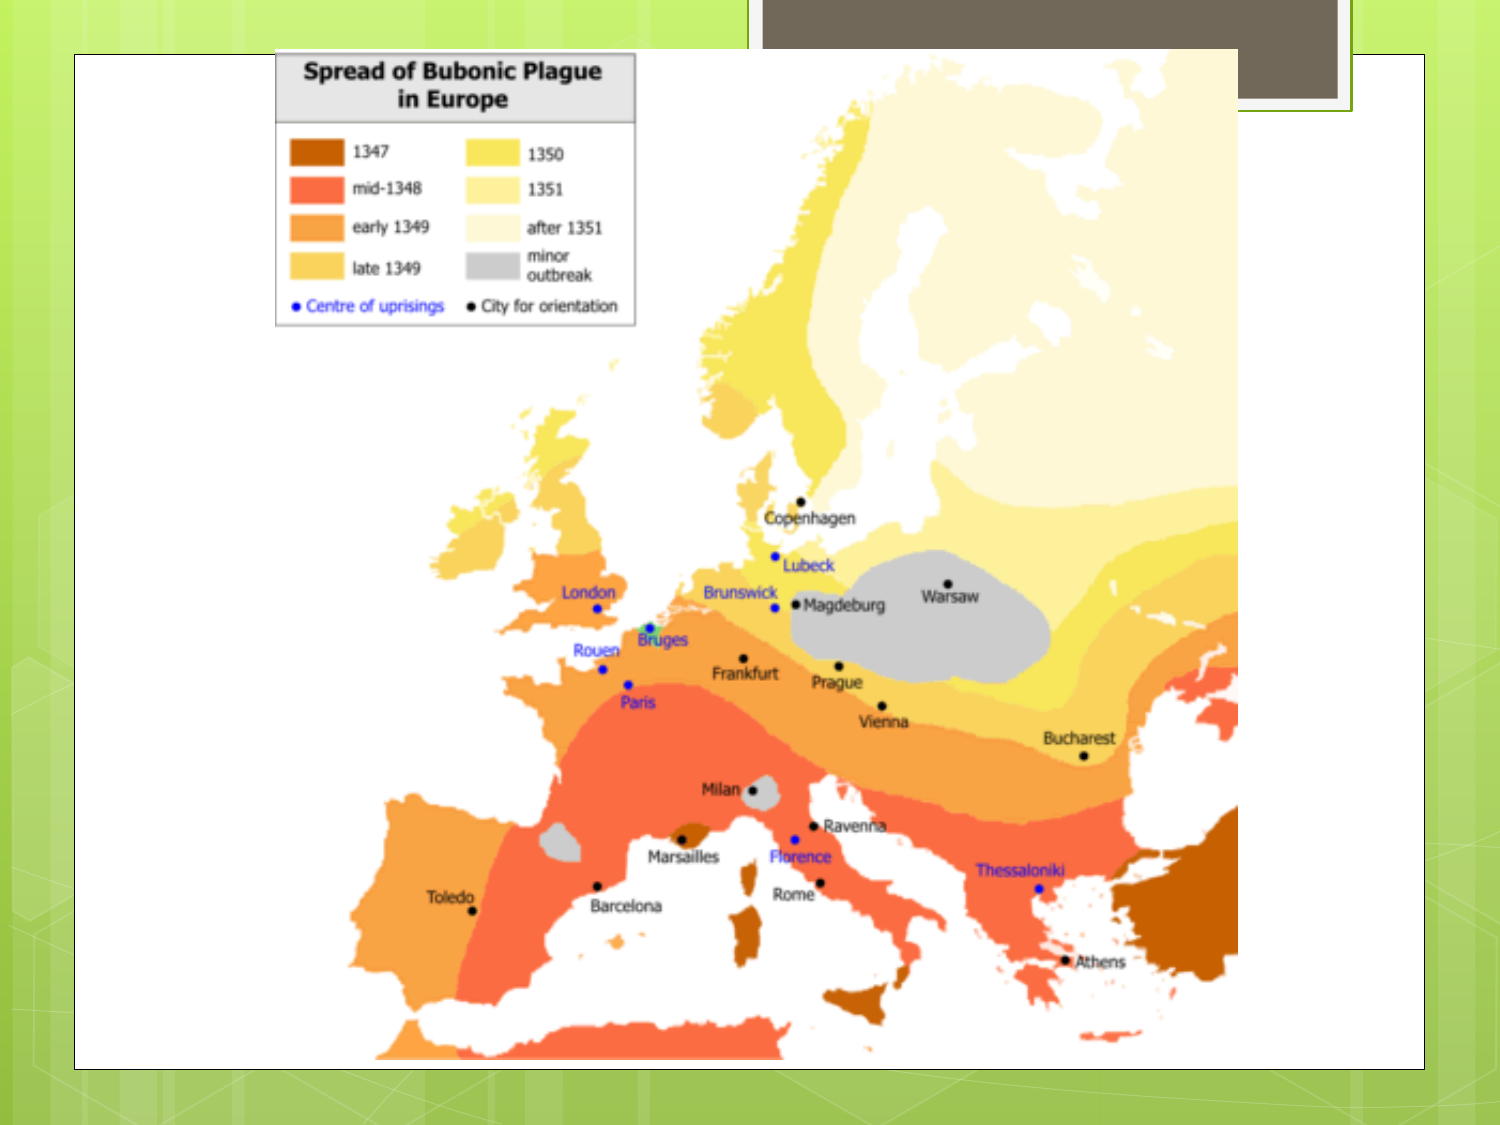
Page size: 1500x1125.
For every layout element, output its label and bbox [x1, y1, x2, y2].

picture [274, 49, 1238, 1060]
